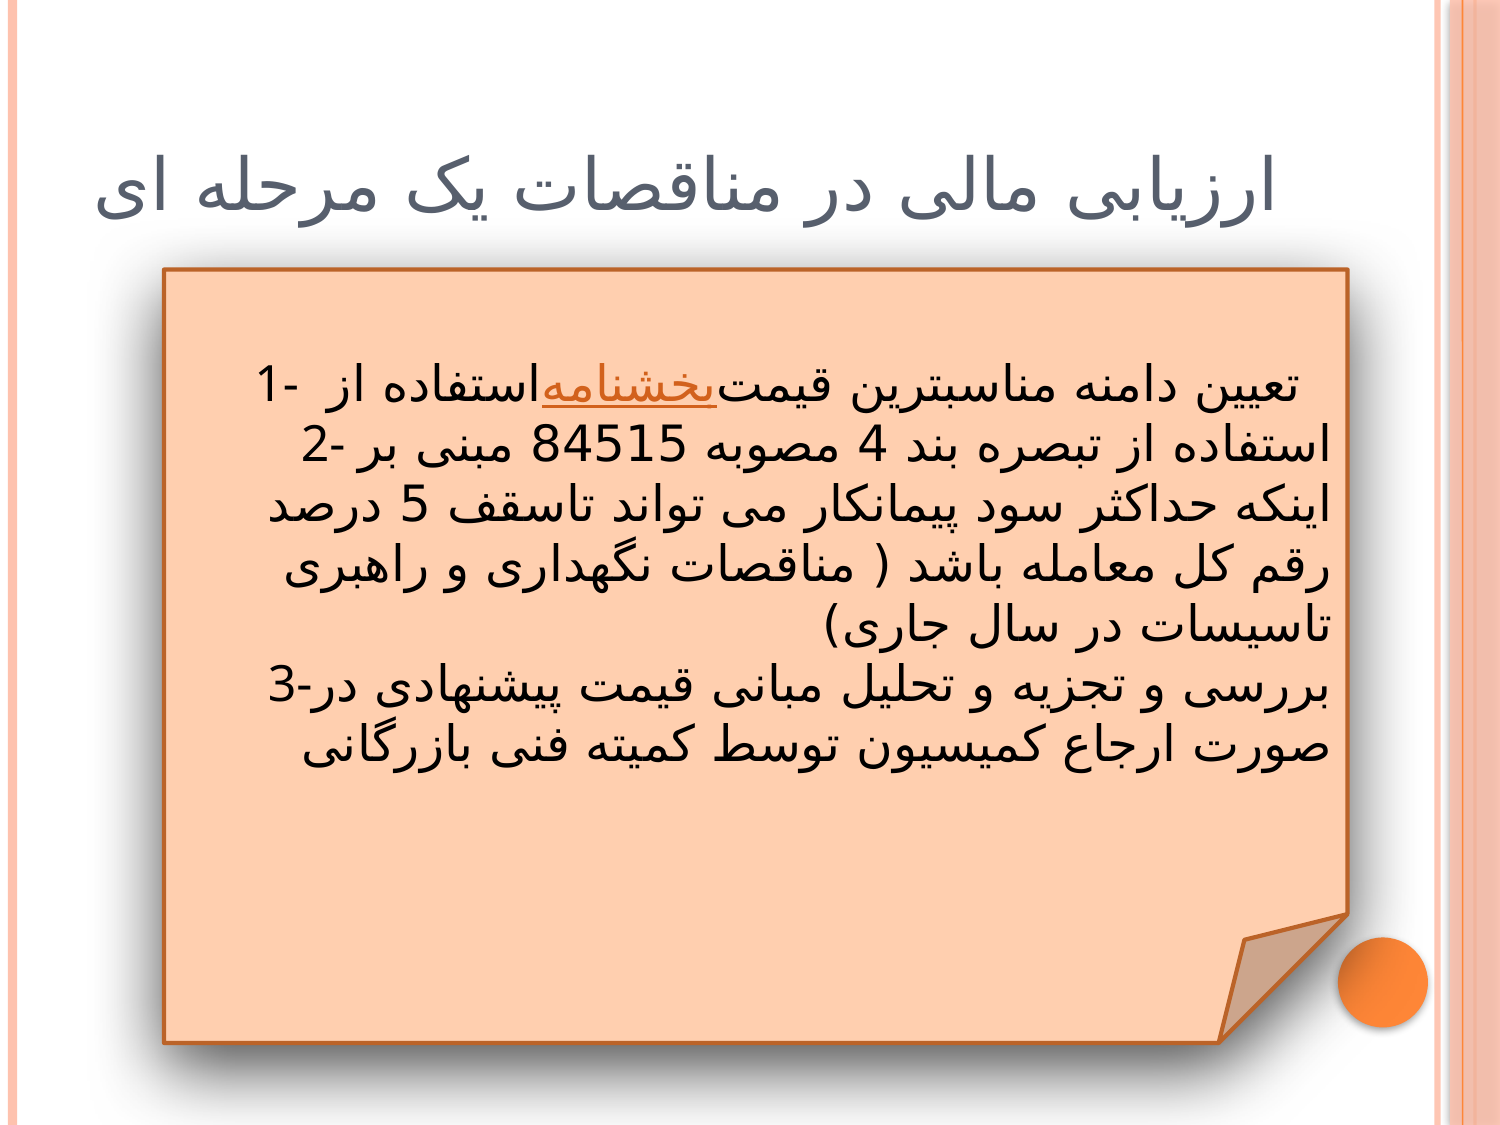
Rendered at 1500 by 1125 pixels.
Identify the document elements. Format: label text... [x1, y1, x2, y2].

text_box 1- استفاده از بخشنامه تعیین دامنه مناسبترین قیمت 2- استفاده از تبصره بند 4 مصوبه 84515 مبنی بر اینکه حداکثر سود پیمانکار می تواند تاسقف 5 درصد رقم کل معامله باشد ( مناقصات نگهداری و راهبری تاسیسات در سال جاری) 3-بررسی و تجزیه و تحلیل مبانی قیمت پیشنهادی در صورت ارجاع کمیسیون توسط کمیته فنی بازرگانی [161, 267, 1350, 1046]
title ارزیابی مالی در مناقصات یک مرحله ای [75, 45, 1300, 233]
